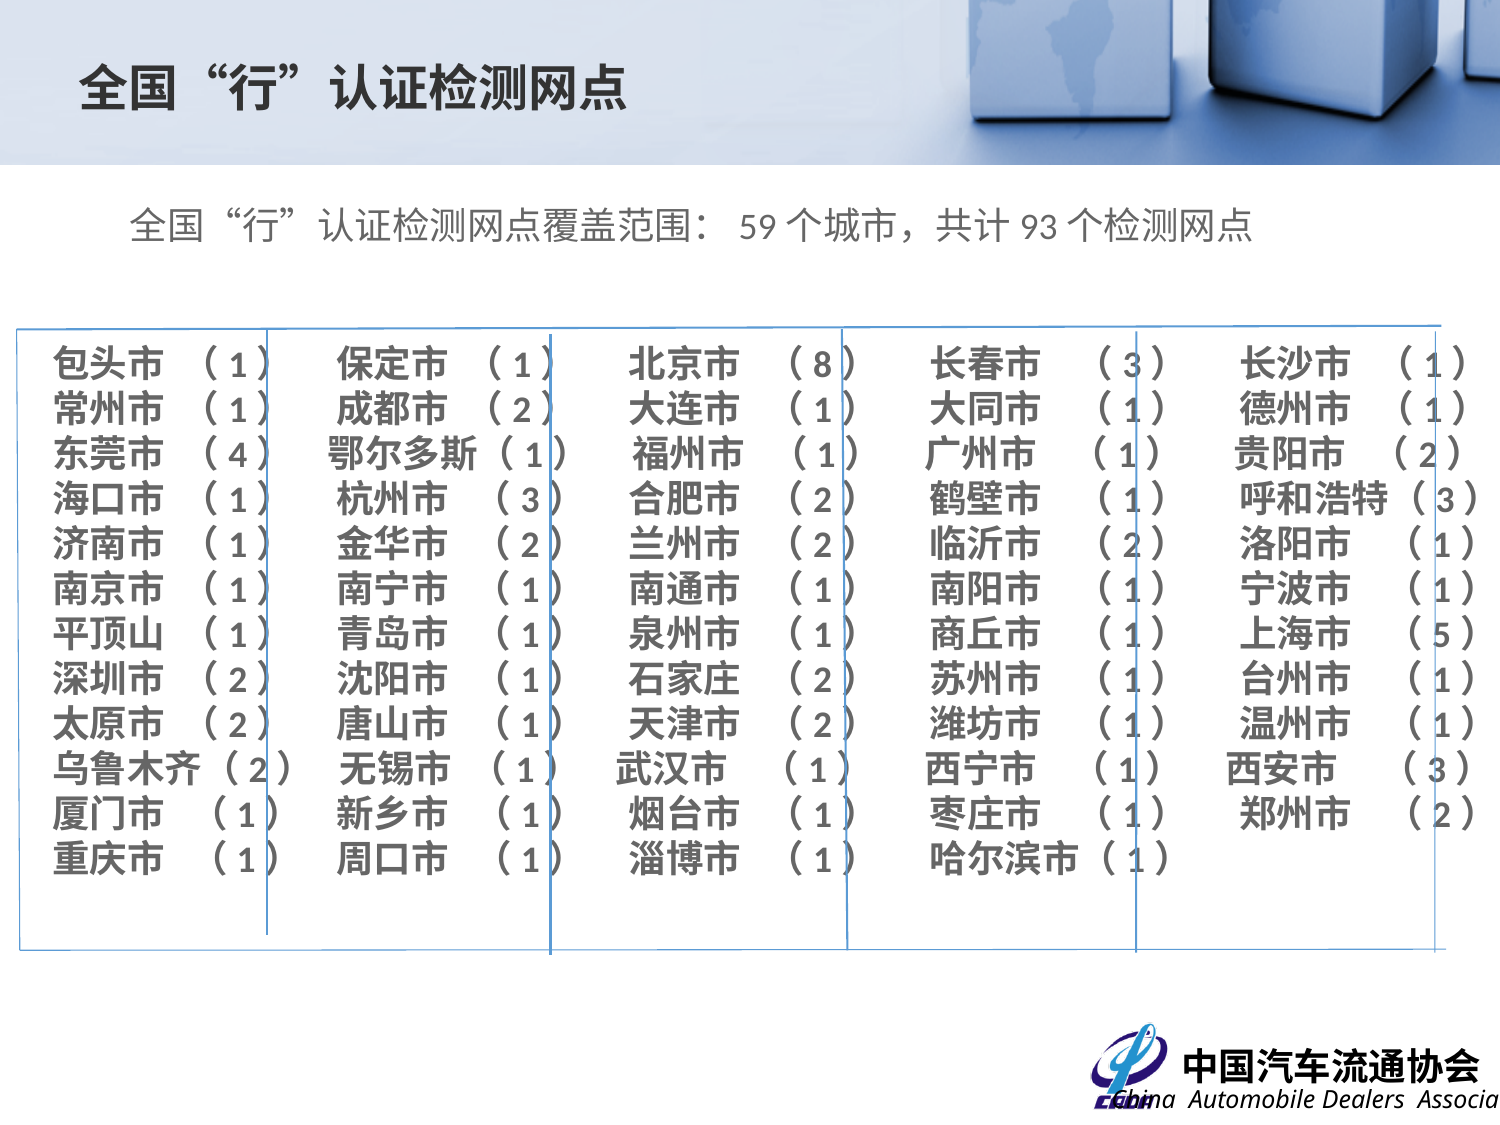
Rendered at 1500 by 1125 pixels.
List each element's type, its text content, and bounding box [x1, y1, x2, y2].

text_box 包头市 （1） 保定市 （1） 北京市 （8） 长春市 （3） 长沙市 （1） 常州市 （1） 成都市 （2） 大连市 （1） 大同市 （1） 德州市 （1） 东莞市 （4） 鄂尔多斯（1） 福州市 （1） 广州市 （1） 贵阳市 （2） 海口市 （1） 杭州市 （3） 合肥市 （2） 鹤壁市 （1） 呼和浩特（3） 济南市 （1） 金华市 （2） 兰州市 （2） 临沂市 （2） 洛阳市 （1） 南京市 （1） 南宁市 （1） 南通市 （1） 南阳市 （1） 宁波市 （1） 平顶山 （1） 青岛市 （1） 泉州市 （1） 商丘市 （1） 上海市 （5） 深圳市 （2） 沈阳市 （1） 石家庄 （2） 苏州市 （1） 台州市 （1） 太原市 （2） 唐山市 （1） 天津市 （2） 潍坊市 （1） 温州市 （1） 乌鲁木齐（2） 无锡市 （1） 武汉市 （1） 西宁市 （1） 西安市 （3） 厦门市 （1） 新乡市 （1） 烟台市 （1） 枣庄市 （1） 郑州市 （2） 重庆市 （1） 周口市 （1） 淄博市 （1） 哈尔滨市（1） [1436, 332, 1500, 887]
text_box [16, 329, 20, 951]
picture [0, 0, 1500, 165]
text_box 包头市 （1） 保定市 （1） 北京市 （8） 长春市 （3） 长沙市 （1） 常州市 （1） 成都市 （2） 大连市 （1） 大同市 （1） 德州市 （1） 东莞市 （4） 鄂尔多斯（1） 福州市 （1） 广州市 （1） 贵阳市 （2） 海口市 （1） 杭州市 （3） 合肥市 （2） 鹤壁市 （1） 呼和浩特（3） 济南市 （1） 金华市 （2） 兰州市 （2） 临沂市 （2） 洛阳市 （1） 南京市 （1） 南宁市 （1） 南通市 （1） 南阳市 （1） 宁波市 （1） 平顶山 （1） 青岛市 （1） 泉州市 （1） 商丘市 （1） 上海市 （5） 深圳市 （2） 沈阳市 （1） 石家庄 （2） 苏州市 （1） 台州市 （1） 太原市 （2） 唐山市 （1） 天津市 （2） 潍坊市 （1） 温州市 （1） 乌鲁木齐（2） 无锡市 （1） 武汉市 （1） 西宁市 （1） 西安市 （3） 厦门市 （1） 新乡市 （1） 烟台市 （1） 枣庄市 （1） 郑州市 （2） 重庆市 （1） 周口市 （1） 淄博市 （1） 哈尔滨市（1） [37, 332, 266, 887]
title [0, 78, 1116, 164]
text_box 包头市 （1） 保定市 （1） 北京市 （8） 长春市 （3） 长沙市 （1） 常州市 （1） 成都市 （2） 大连市 （1） 大同市 （1） 德州市 （1） 东莞市 （4） 鄂尔多斯（1） 福州市 （1） 广州市 （1） 贵阳市 （2） 海口市 （1） 杭州市 （3） 合肥市 （2） 鹤壁市 （1） 呼和浩特（3） 济南市 （1） 金华市 （2） 兰州市 （2） 临沂市 （2） 洛阳市 （1） 南京市 （1） 南宁市 （1） 南通市 （1） 南阳市 （1） 宁波市 （1） 平顶山 （1） 青岛市 （1） 泉州市 （1） 商丘市 （1） 上海市 （5） 深圳市 （2） 沈阳市 （1） 石家庄 （2） 苏州市 （1） 台州市 （1） 太原市 （2） 唐山市 （1） 天津市 （2） 潍坊市 （1） 温州市 （1） 乌鲁木齐（2） 无锡市 （1） 武汉市 （1） 西宁市 （1） 西安市 （3） 厦门市 （1） 新乡市 （1） 烟台市 （1） 枣庄市 （1） 郑州市 （2） 重庆市 （1） 周口市 （1） 淄博市 （1） 哈尔滨市（1） [1138, 332, 1434, 887]
text_box 全国“行”认证检测网点 [63, 49, 644, 125]
picture [1086, 1018, 1172, 1114]
text_box 包头市 （1） 保定市 （1） 北京市 （8） 长春市 （3） 长沙市 （1） 常州市 （1） 成都市 （2） 大连市 （1） 大同市 （1） 德州市 （1） 东莞市 （4） 鄂尔多斯（1） 福州市 （1） 广州市 （1） 贵阳市 （2） 海口市 （1） 杭州市 （3） 合肥市 （2） 鹤壁市 （1） 呼和浩特（3） 济南市 （1） 金华市 （2） 兰州市 （2） 临沂市 （2） 洛阳市 （1） 南京市 （1） 南宁市 （1） 南通市 （1） 南阳市 （1） 宁波市 （1） 平顶山 （1） 青岛市 （1） 泉州市 （1） 商丘市 （1） 上海市 （5） 深圳市 （2） 沈阳市 （1） 石家庄 （2） 苏州市 （1） 台州市 （1） 太原市 （2） 唐山市 （1） 天津市 （2） 潍坊市 （1） 温州市 （1） 乌鲁木齐（2） 无锡市 （1） 武汉市 （1） 西宁市 （1） 西安市 （3） 厦门市 （1） 新乡市 （1） 烟台市 （1） 枣庄市 （1） 郑州市 （2） 重庆市 （1） 周口市 （1） 淄博市 （1） 哈尔滨市（1） [268, 332, 841, 887]
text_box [841, 329, 848, 949]
text_box 全国“行”认证检测网点覆盖范围：59个城市，共计93个检测网点 [114, 194, 1367, 300]
picture [1164, 1096, 1171, 1106]
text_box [16, 325, 1442, 330]
text_box 包头市 （1） 保定市 （1） 北京市 （8） 长春市 （3） 长沙市 （1） 常州市 （1） 成都市 （2） 大连市 （1） 大同市 （1） 德州市 （1） 东莞市 （4） 鄂尔多斯（1） 福州市 （1） 广州市 （1） 贵阳市 （2） 海口市 （1） 杭州市 （3） 合肥市 （2） 鹤壁市 （1） 呼和浩特（3） 济南市 （1） 金华市 （2） 兰州市 （2） 临沂市 （2） 洛阳市 （1） 南京市 （1） 南宁市 （1） 南通市 （1） 南阳市 （1） 宁波市 （1） 平顶山 （1） 青岛市 （1） 泉州市 （1） 商丘市 （1） 上海市 （5） 深圳市 （2） 沈阳市 （1） 石家庄 （2） 苏州市 （1） 台州市 （1） 太原市 （2） 唐山市 （1） 天津市 （2） 潍坊市 （1） 温州市 （1） 乌鲁木齐（2） 无锡市 （1） 武汉市 （1） 西宁市 （1） 西安市 （3） 厦门市 （1） 新乡市 （1） 烟台市 （1） 枣庄市 （1） 郑州市 （2） 重庆市 （1） 周口市 （1） 淄博市 （1） 哈尔滨市（1） [848, 332, 1135, 887]
